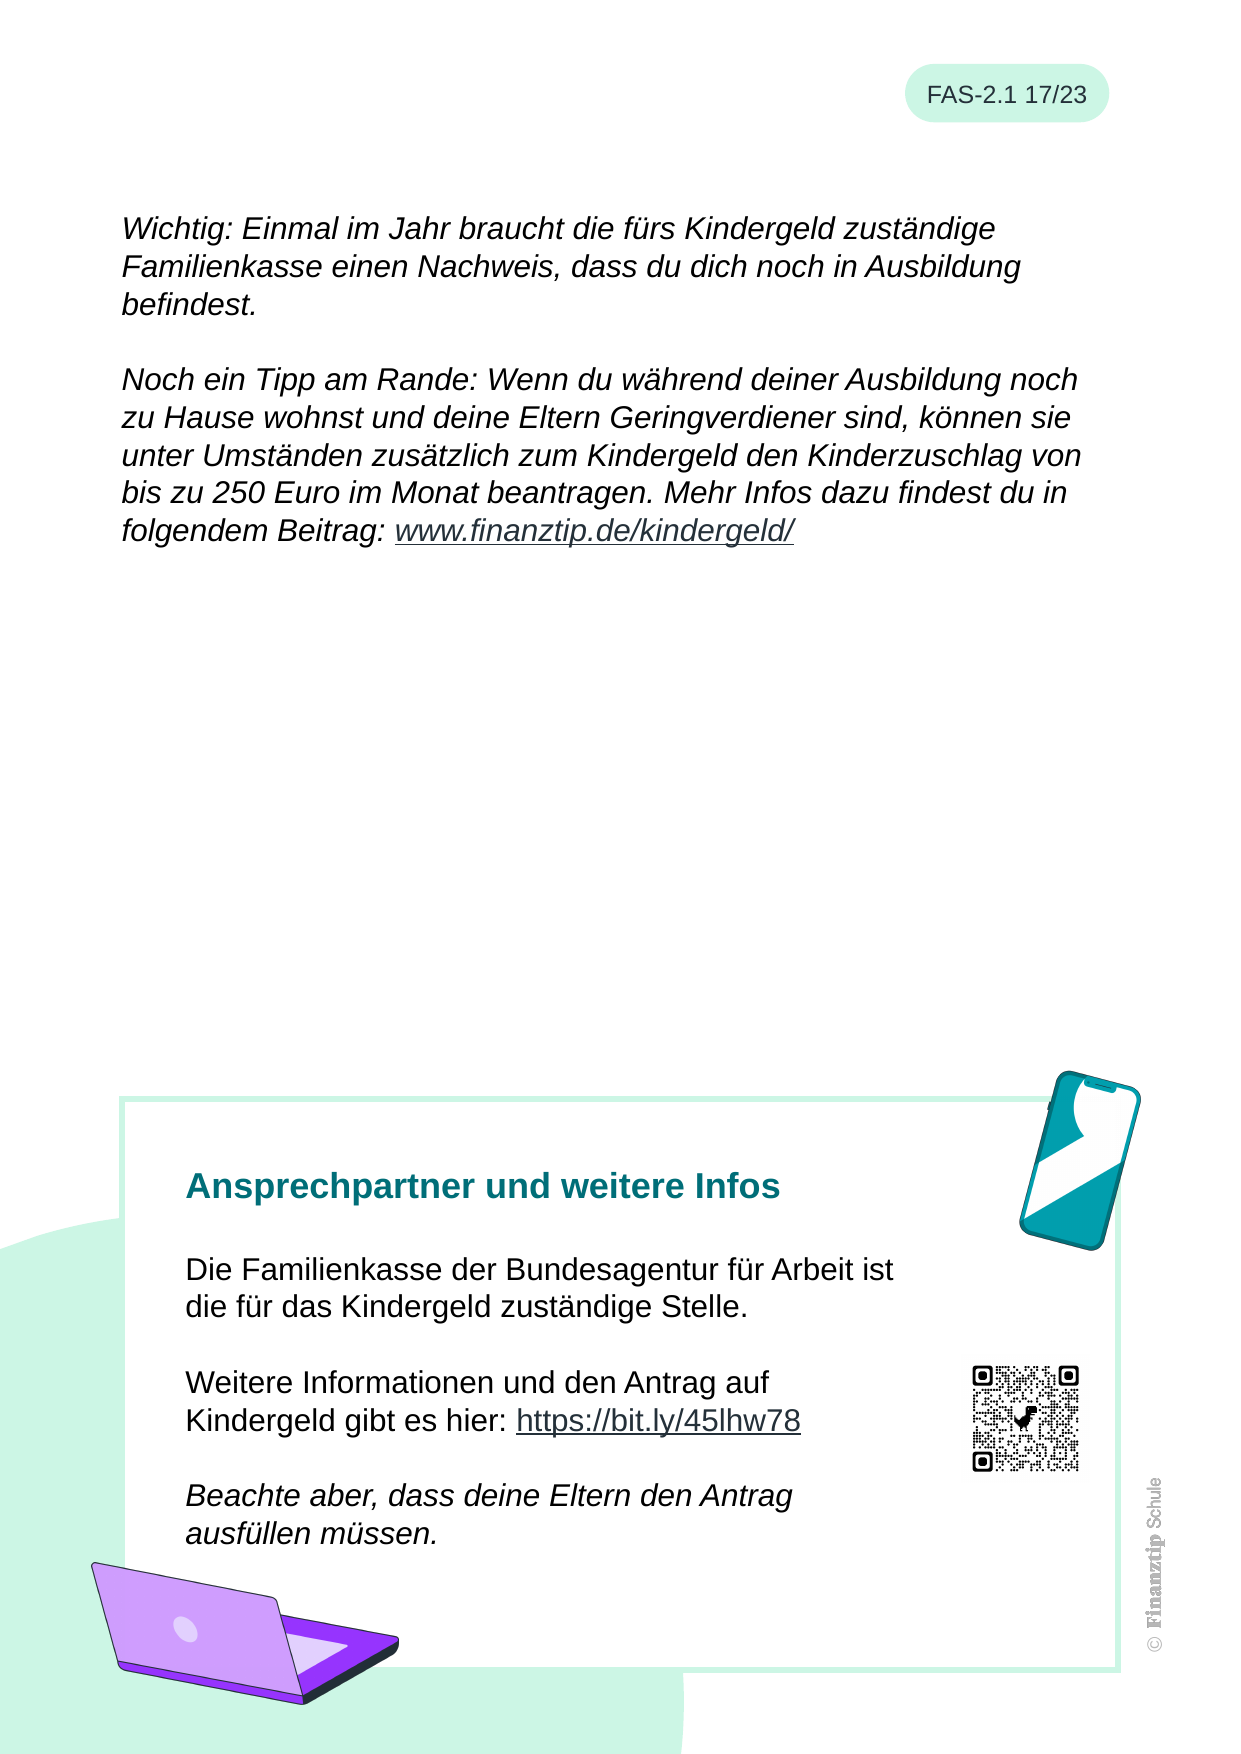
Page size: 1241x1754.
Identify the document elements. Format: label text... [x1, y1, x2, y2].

picture [961, 1354, 1090, 1483]
text_box Wichtig: Einmal im Jahr braucht die fürs Kindergeld zuständige Familienkasse einen Nachweis, dass du dich noch in Ausbildung befindest. Noch ein Tipp am Rande: Wenn du während deiner Ausbildung noch zu Hause wohnst und deine Eltern Geringverdiener sind, können sie unter Umständen zusätzlich zum Kindergeld den Kinderzuschlag von bis zu 250 Euro im Monat beantragen. Mehr Infos dazu findest du in folgendem Beitrag: www.finanztip.de/kindergeld/ [121, 200, 1119, 593]
picture [91, 1562, 399, 1705]
picture [972, 1048, 1188, 1273]
picture [1143, 1478, 1165, 1628]
text_box Ansprechpartner und weitere Infos Die Familienkasse der Bundesagentur für Arbeit ist die für das Kindergeld zuständige Stelle. Weitere Informationen und den Antrag auf Kindergeld gibt es hier: https://bit.ly/45lhw78 Beachte aber, dass deine Eltern den Antrag ausfüllen müssen. [121, 1098, 1119, 1671]
